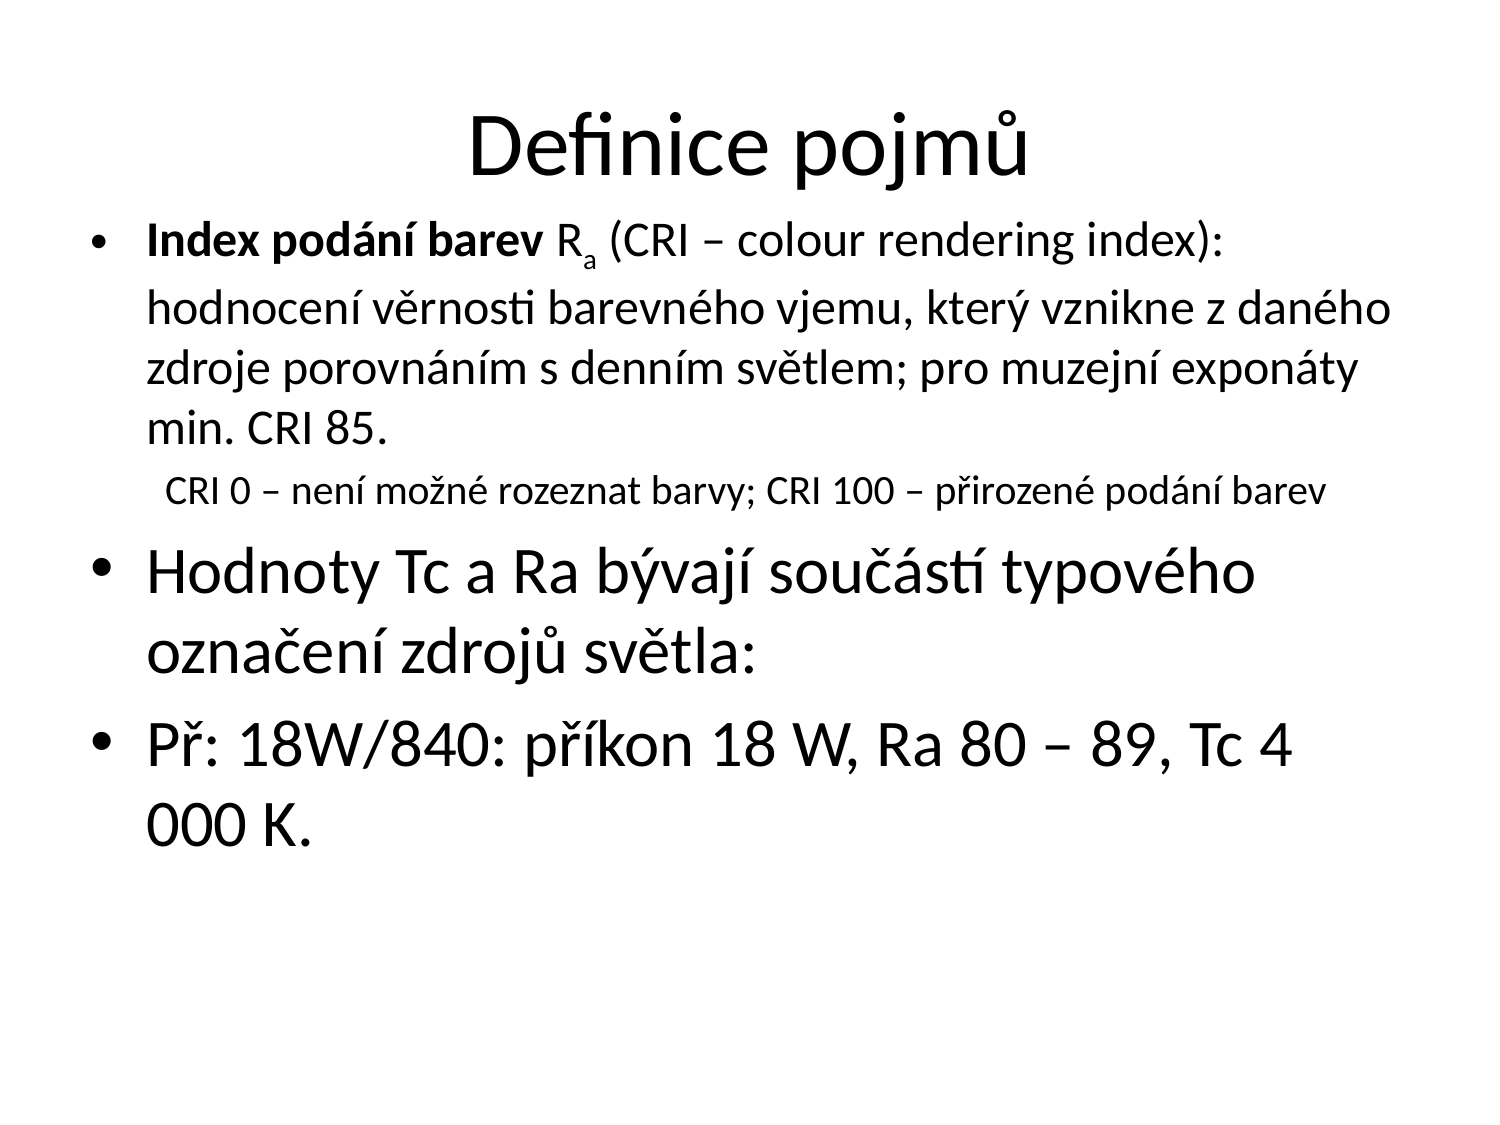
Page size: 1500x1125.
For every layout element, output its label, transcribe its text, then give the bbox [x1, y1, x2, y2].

title Definice pojmů [75, 45, 1425, 199]
list Index podání barev Ra (CRI – colour rendering index): hodnocení věrnosti barevného vjemu, který vznikne z daného zdroje porovnáním s denním světlem; pro muzejní exponáty min. CRI 85. CRI 0 – není možné rozeznat barvy; CRI 100 – přirozené podání barev Hodnoty Tc a Ra bývají součástí typového označení zdrojů světla: Př: 18W/840: příkon 18 W, Ra 80 – 89, Tc 4 000 K. [75, 199, 1425, 1067]
